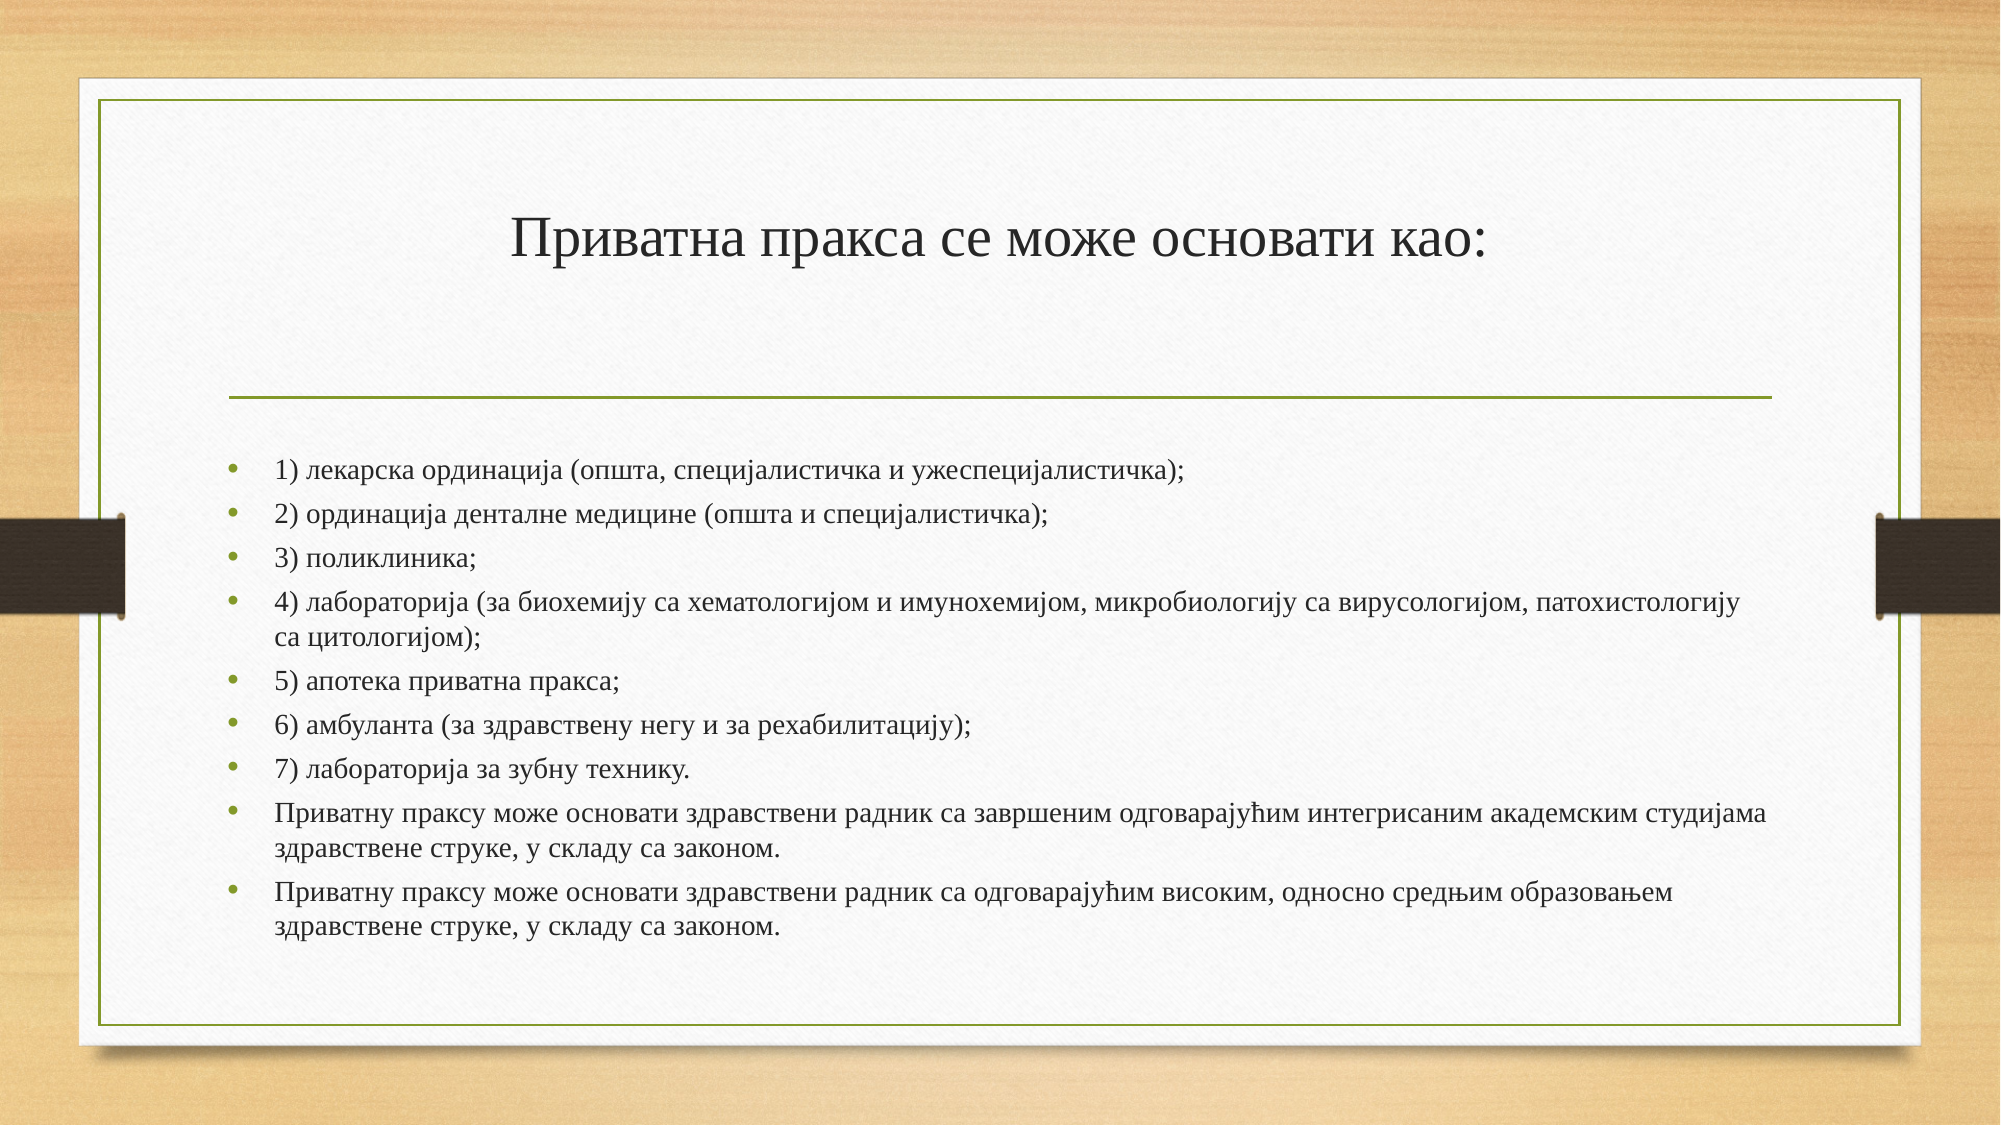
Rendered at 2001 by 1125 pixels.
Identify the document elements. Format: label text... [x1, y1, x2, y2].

list 1) лекарска ординација (општа, специјалистичка и ужеспецијалистичка); 2) ординација денталне медицине (општа и специјалистичка); 3) поликлиника; 4) лабораторија (за биохемију са хематологијом и имунохемијом, микробиологију са вирусологијом, патохистологију са цитологијом); 5) апотека приватна пракса; 6) амбуланта (за здравствену негу и за рехабилитацију); 7) лабораторија за зубну технику. Приватну праксу може основати здравствени радник са завршеним одговарајућим интегрисаним академским студијама здравствене струке, у складу са законом. Приватну праксу може основати здравствени радник са одговарајућим високим, односно средњим образовањем здравствене струке, у складу са законом. [212, 419, 1788, 964]
title Приватна пракса се може основати као: [212, 161, 1788, 375]
picture [0, 0, 2001, 1125]
